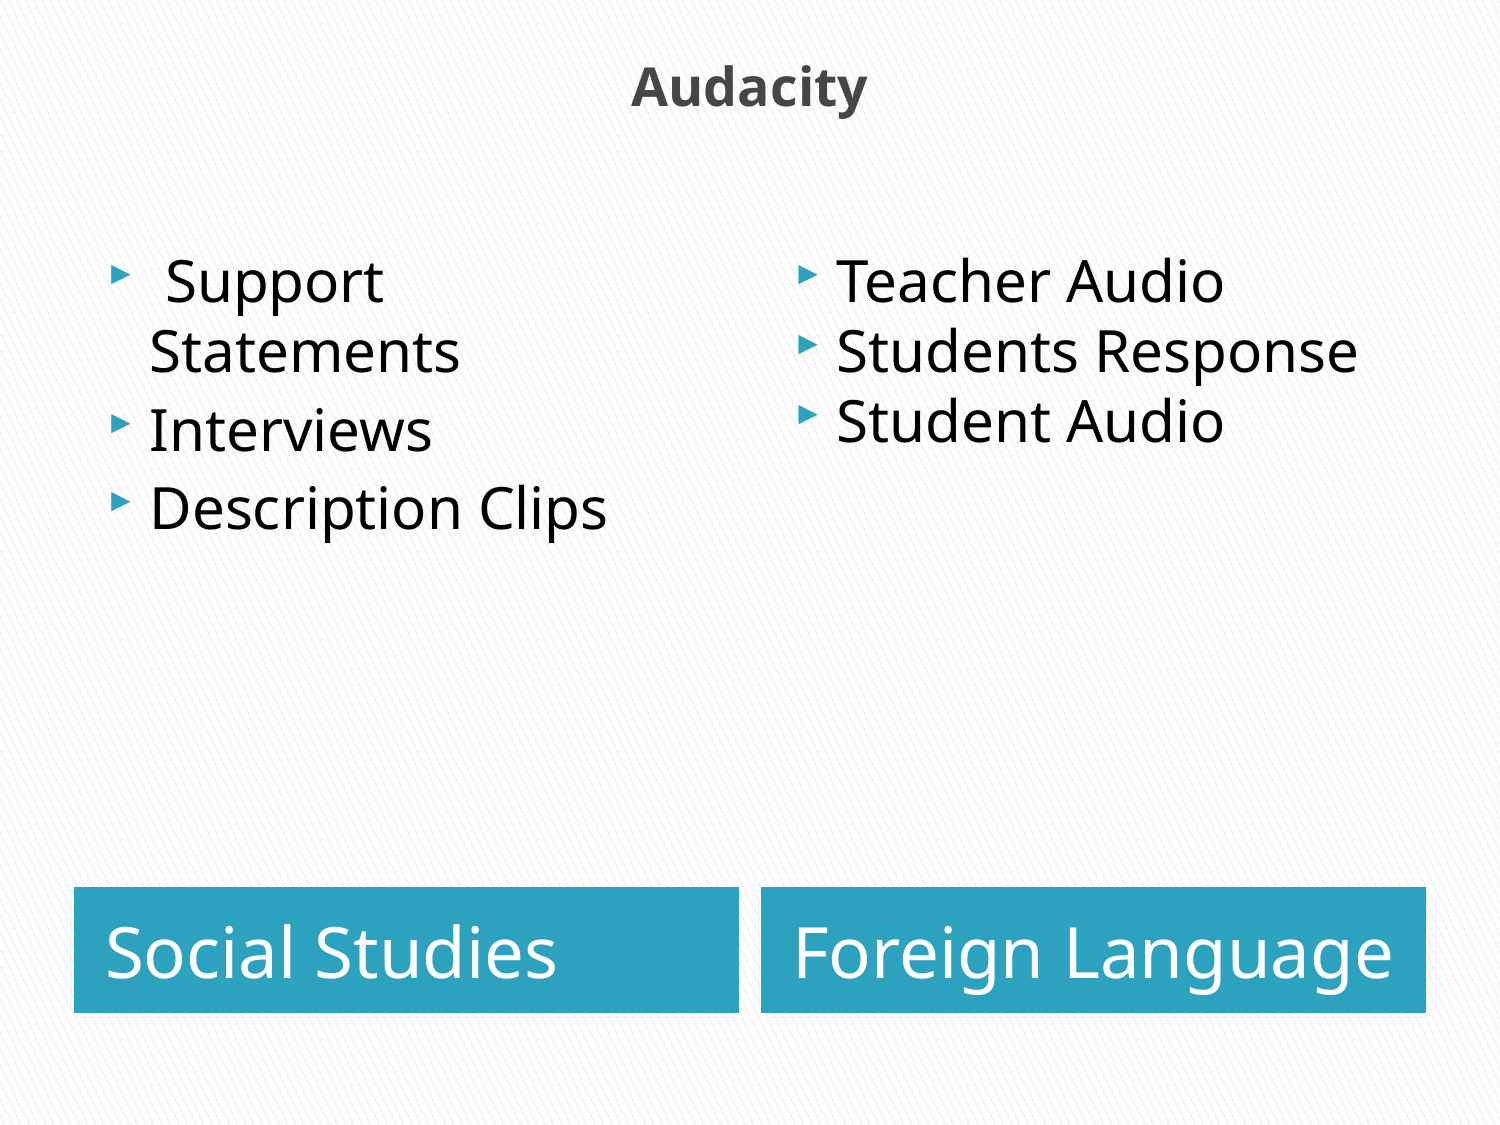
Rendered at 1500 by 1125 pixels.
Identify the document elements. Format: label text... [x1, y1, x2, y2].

list Social Studies [74, 887, 739, 1013]
list Support Statements Interviews Description Clips [74, 236, 738, 884]
list Teacher Audio Students Response Student Audio [761, 236, 1426, 884]
list Foreign Language [761, 887, 1426, 1013]
title Audacity [75, 44, 1425, 125]
